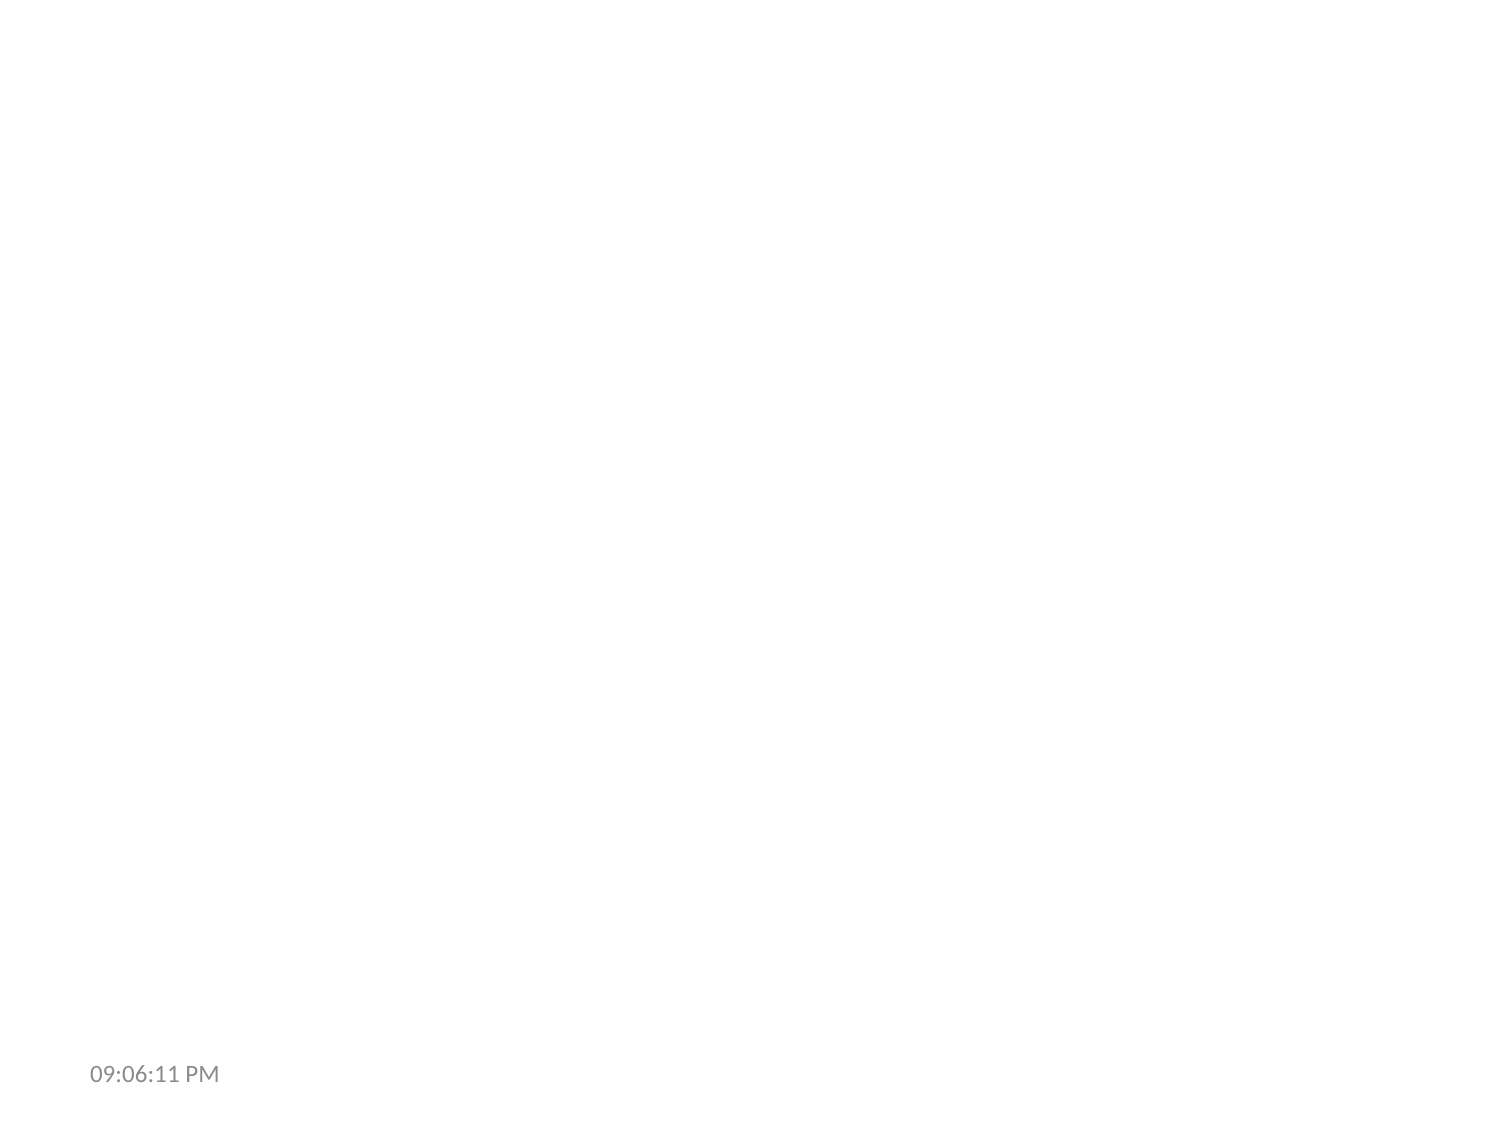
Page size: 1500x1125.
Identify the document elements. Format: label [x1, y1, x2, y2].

slide_number [75, 1042, 425, 1103]
